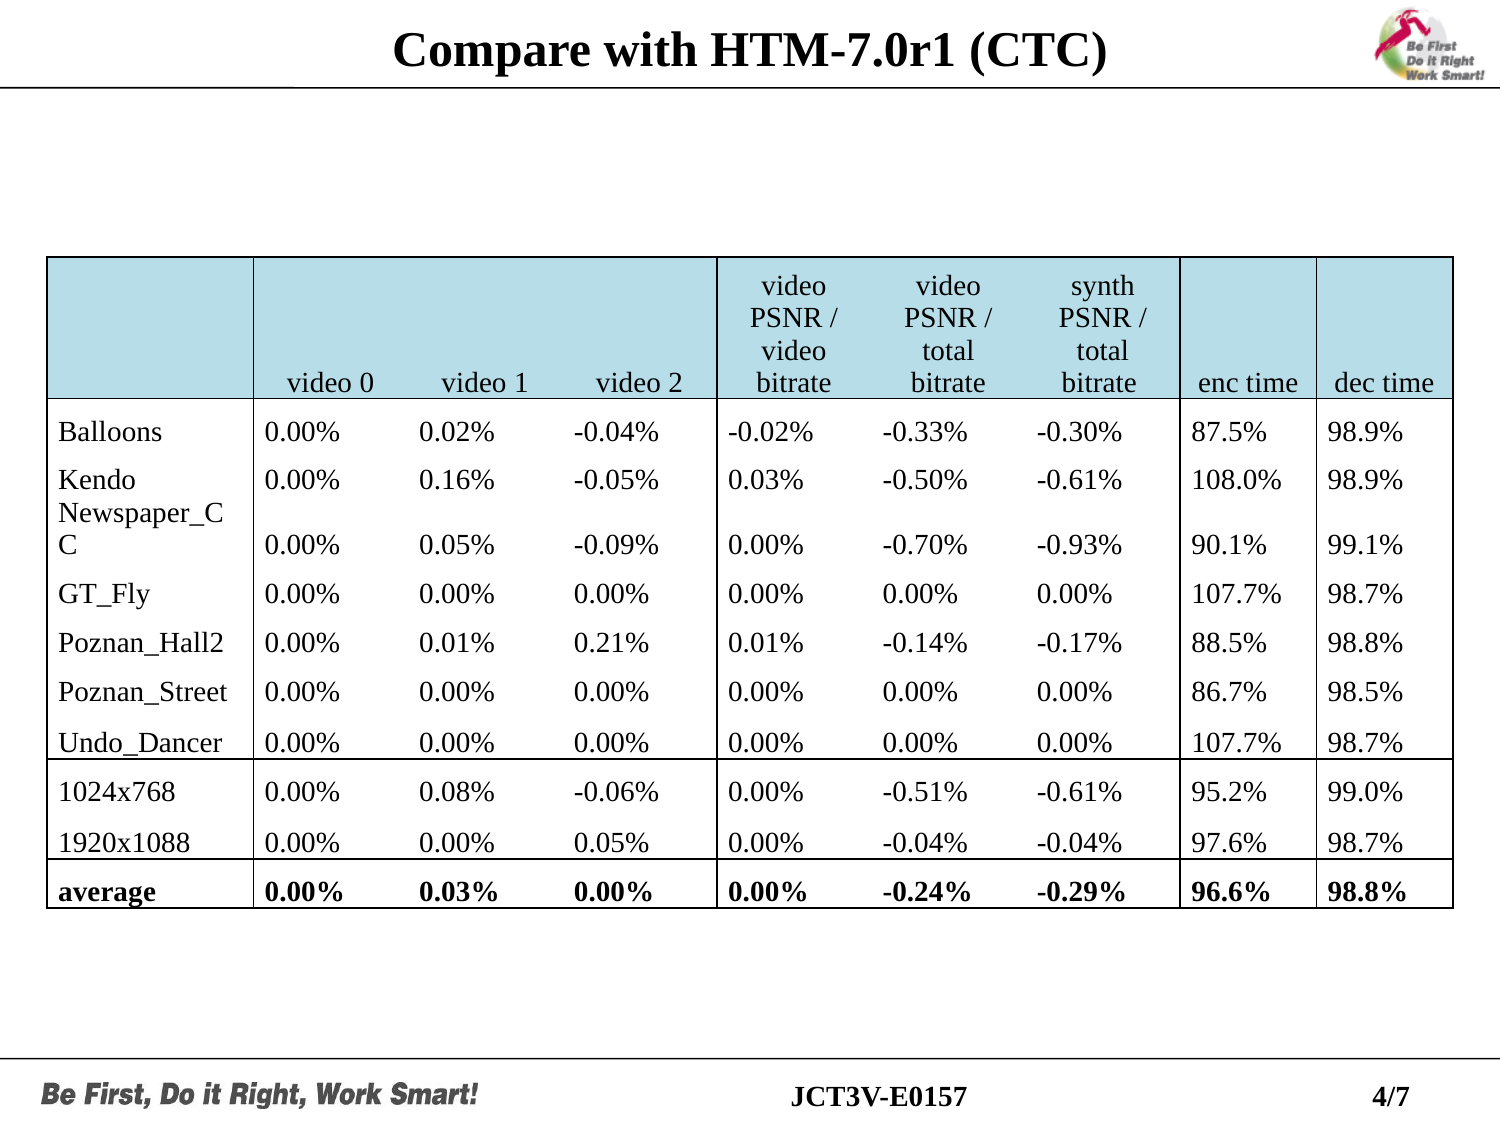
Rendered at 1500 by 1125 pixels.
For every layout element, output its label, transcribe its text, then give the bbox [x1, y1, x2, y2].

table_cell 97.6% [1181, 808, 1316, 858]
table_cell 0.00% [871, 561, 1026, 610]
table_cell -0.70% [871, 496, 1026, 561]
table_header [48, 258, 253, 398]
table_cell 0.02% [408, 399, 562, 447]
table_header synth PSNR / total bitrate [1026, 258, 1179, 398]
table_cell -0.61% [1026, 760, 1179, 808]
table_cell Balloons [48, 399, 253, 447]
table_cell 0.00% [562, 561, 716, 610]
table_cell 107.7% [1181, 561, 1316, 610]
table_cell 98.8% [1317, 860, 1452, 907]
table_cell -0.61% [1026, 447, 1179, 496]
table_cell 0.00% [562, 860, 716, 907]
table_cell -0.51% [871, 760, 1026, 808]
table_cell 98.9% [1317, 447, 1452, 496]
table_cell Newspaper_CC [48, 496, 253, 561]
table_cell 0.00% [1026, 561, 1179, 610]
table_cell 0.00% [254, 708, 408, 758]
table_cell -0.04% [562, 399, 716, 447]
table_header enc time [1181, 258, 1316, 398]
table_header video PSNR / video bitrate [718, 258, 871, 398]
table_cell 96.6% [1181, 860, 1316, 907]
table_cell 0.00% [718, 808, 871, 858]
table_cell 0.00% [254, 496, 408, 561]
table_cell Poznan_Hall2 [48, 610, 253, 659]
table_cell 0.00% [1026, 659, 1179, 708]
table_cell 87.5% [1181, 399, 1316, 447]
table_cell 0.08% [408, 760, 562, 808]
table_cell -0.05% [562, 447, 716, 496]
table_cell 98.5% [1317, 659, 1452, 708]
table_cell 0.00% [718, 860, 871, 907]
table_cell -0.04% [1026, 808, 1179, 858]
table_cell 99.1% [1317, 496, 1452, 561]
table_cell 0.01% [718, 610, 871, 659]
table_cell 90.1% [1181, 496, 1316, 561]
table_cell 0.00% [562, 708, 716, 758]
table_cell 0.00% [254, 399, 408, 447]
table_cell Undo_Dancer [48, 708, 253, 758]
table_cell Kendo [48, 447, 253, 496]
table_cell 0.00% [718, 760, 871, 808]
table_cell -0.33% [871, 399, 1026, 447]
table_cell 98.9% [1317, 399, 1452, 447]
table_header video 1 [408, 258, 562, 398]
table_cell Poznan_Street [48, 659, 253, 708]
table_cell -0.06% [562, 760, 716, 808]
table_cell -0.29% [1026, 860, 1179, 907]
table_cell -0.09% [562, 496, 716, 561]
table_cell -0.14% [871, 610, 1026, 659]
table_header video PSNR / total bitrate [871, 258, 1026, 398]
table_cell 86.7% [1181, 659, 1316, 708]
slide_number 4/7 [1074, 1065, 1425, 1125]
table_cell -0.24% [871, 860, 1026, 907]
text_box JCT3V-E0157 [632, 1065, 983, 1125]
table_cell 88.5% [1181, 610, 1316, 659]
table_cell average [48, 860, 253, 907]
table_cell GT_Fly [48, 561, 253, 610]
table_cell 0.00% [254, 760, 408, 808]
table_cell -0.02% [718, 399, 871, 447]
table_cell 98.8% [1317, 610, 1452, 659]
table_cell 98.7% [1317, 808, 1452, 858]
table_cell 108.0% [1181, 447, 1316, 496]
table_cell 0.00% [408, 708, 562, 758]
table_header video 0 [254, 258, 408, 398]
table_cell 95.2% [1181, 760, 1316, 808]
picture [1426, 5, 1489, 83]
table_cell 0.00% [871, 659, 1026, 708]
picture [41, 1082, 478, 1109]
table_cell 0.21% [562, 610, 716, 659]
table_cell 107.7% [1181, 708, 1316, 758]
table_cell 0.00% [718, 496, 871, 561]
table_cell 0.00% [408, 561, 562, 610]
table_cell 0.00% [408, 659, 562, 708]
table_cell 0.05% [562, 808, 716, 858]
table_cell -0.30% [1026, 399, 1179, 447]
table_cell -0.04% [871, 808, 1026, 858]
table_cell 0.00% [562, 659, 716, 708]
table_cell 98.7% [1317, 708, 1452, 758]
table_cell 0.16% [408, 447, 562, 496]
table_cell 0.01% [408, 610, 562, 659]
table_cell 0.00% [408, 808, 562, 858]
table_cell 0.00% [718, 708, 871, 758]
title Compare with HTM-7.0r1 (CTC) [74, 0, 1426, 141]
table_cell 0.00% [254, 659, 408, 708]
table_cell 0.00% [871, 708, 1026, 758]
table_header video 2 [562, 258, 716, 398]
table_cell -0.17% [1026, 610, 1179, 659]
table_cell 0.00% [254, 610, 408, 659]
table_cell 0.00% [718, 561, 871, 610]
table_cell 98.7% [1317, 561, 1452, 610]
table_cell 0.00% [254, 447, 408, 496]
table_cell 0.00% [1026, 708, 1179, 758]
table_cell 0.03% [718, 447, 871, 496]
table_cell -0.50% [871, 447, 1026, 496]
table_cell 0.00% [718, 659, 871, 708]
table_cell 1024x768 [48, 760, 253, 808]
table_cell 99.0% [1317, 760, 1452, 808]
table_cell 0.00% [254, 808, 408, 858]
table_header dec time [1317, 258, 1452, 398]
table_cell -0.93% [1026, 496, 1179, 561]
table_cell 1920x1088 [48, 808, 253, 858]
table_cell 0.00% [254, 860, 408, 907]
table_cell 0.03% [408, 860, 562, 907]
table_cell 0.00% [254, 561, 408, 610]
table_cell 0.05% [408, 496, 562, 561]
